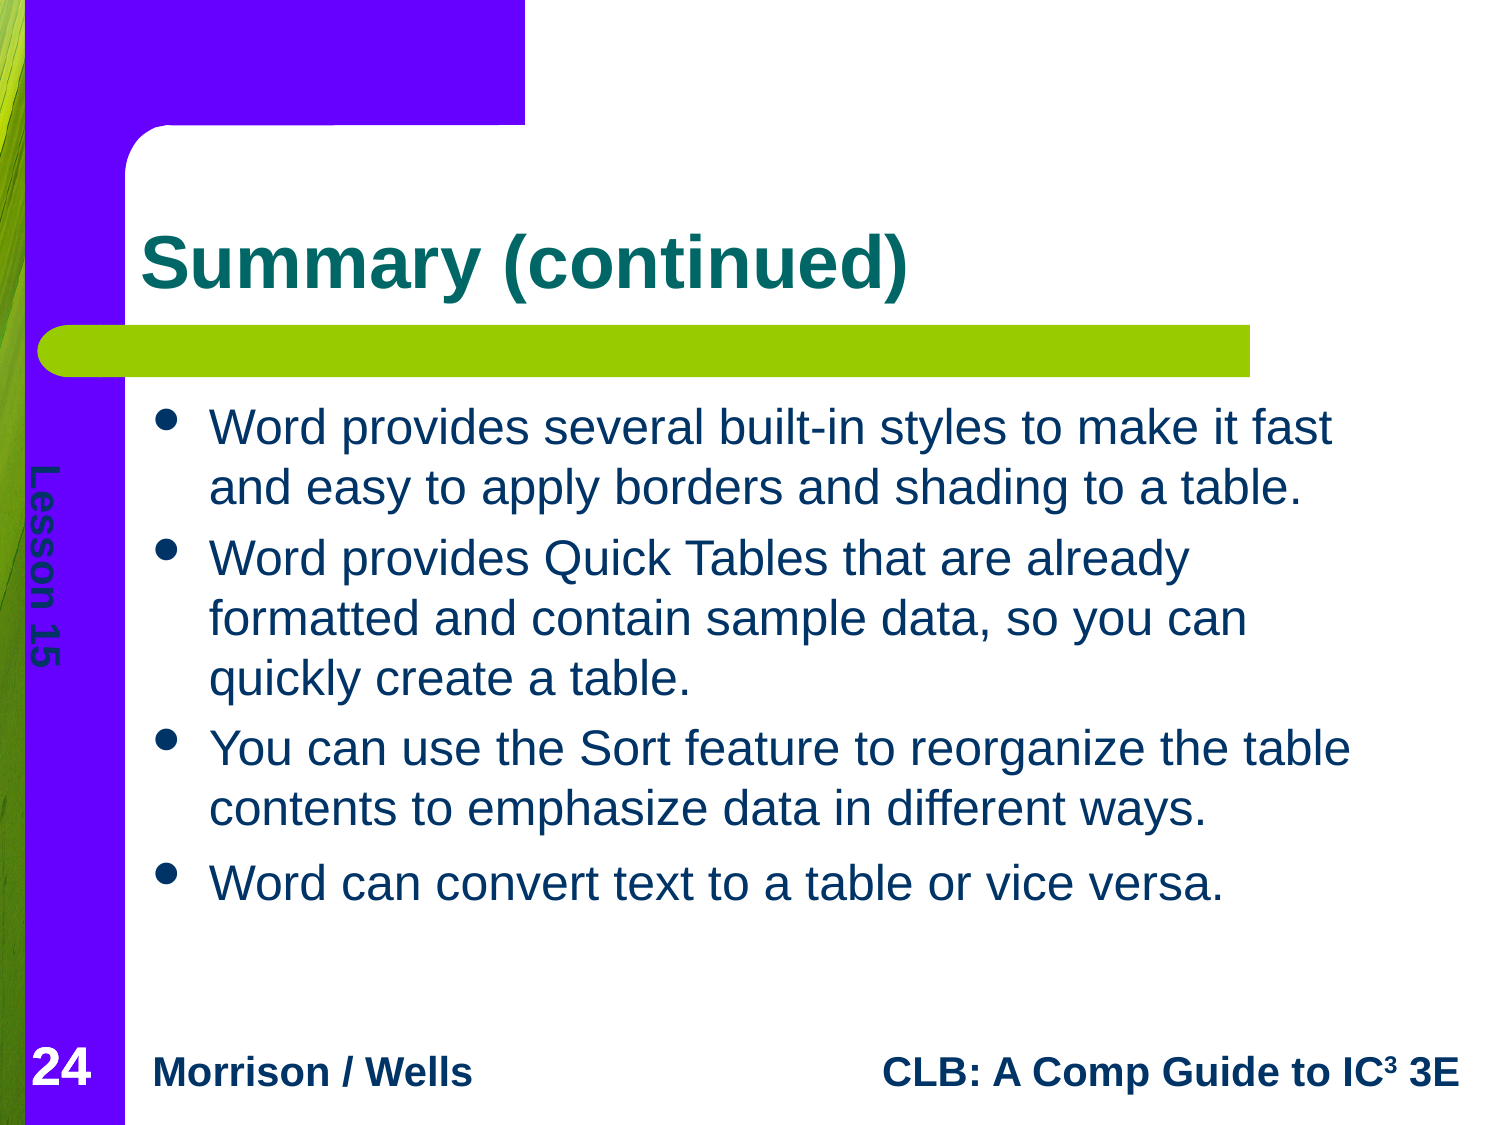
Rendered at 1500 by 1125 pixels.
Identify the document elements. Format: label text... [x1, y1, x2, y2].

title Summary (continued) [124, 124, 1426, 313]
text_box 24 [13, 1023, 111, 1105]
list Word provides several built-in styles to make it fast and easy to apply borders and shading to a table. Word provides Quick Tables that are already formatted and contain sample data, so you can quickly create a table. You can use the Sort feature to reorganize the table contents to emphasize data in different ways. Word can convert text to a table or vice versa. [137, 387, 1400, 999]
picture [0, 0, 25, 1125]
